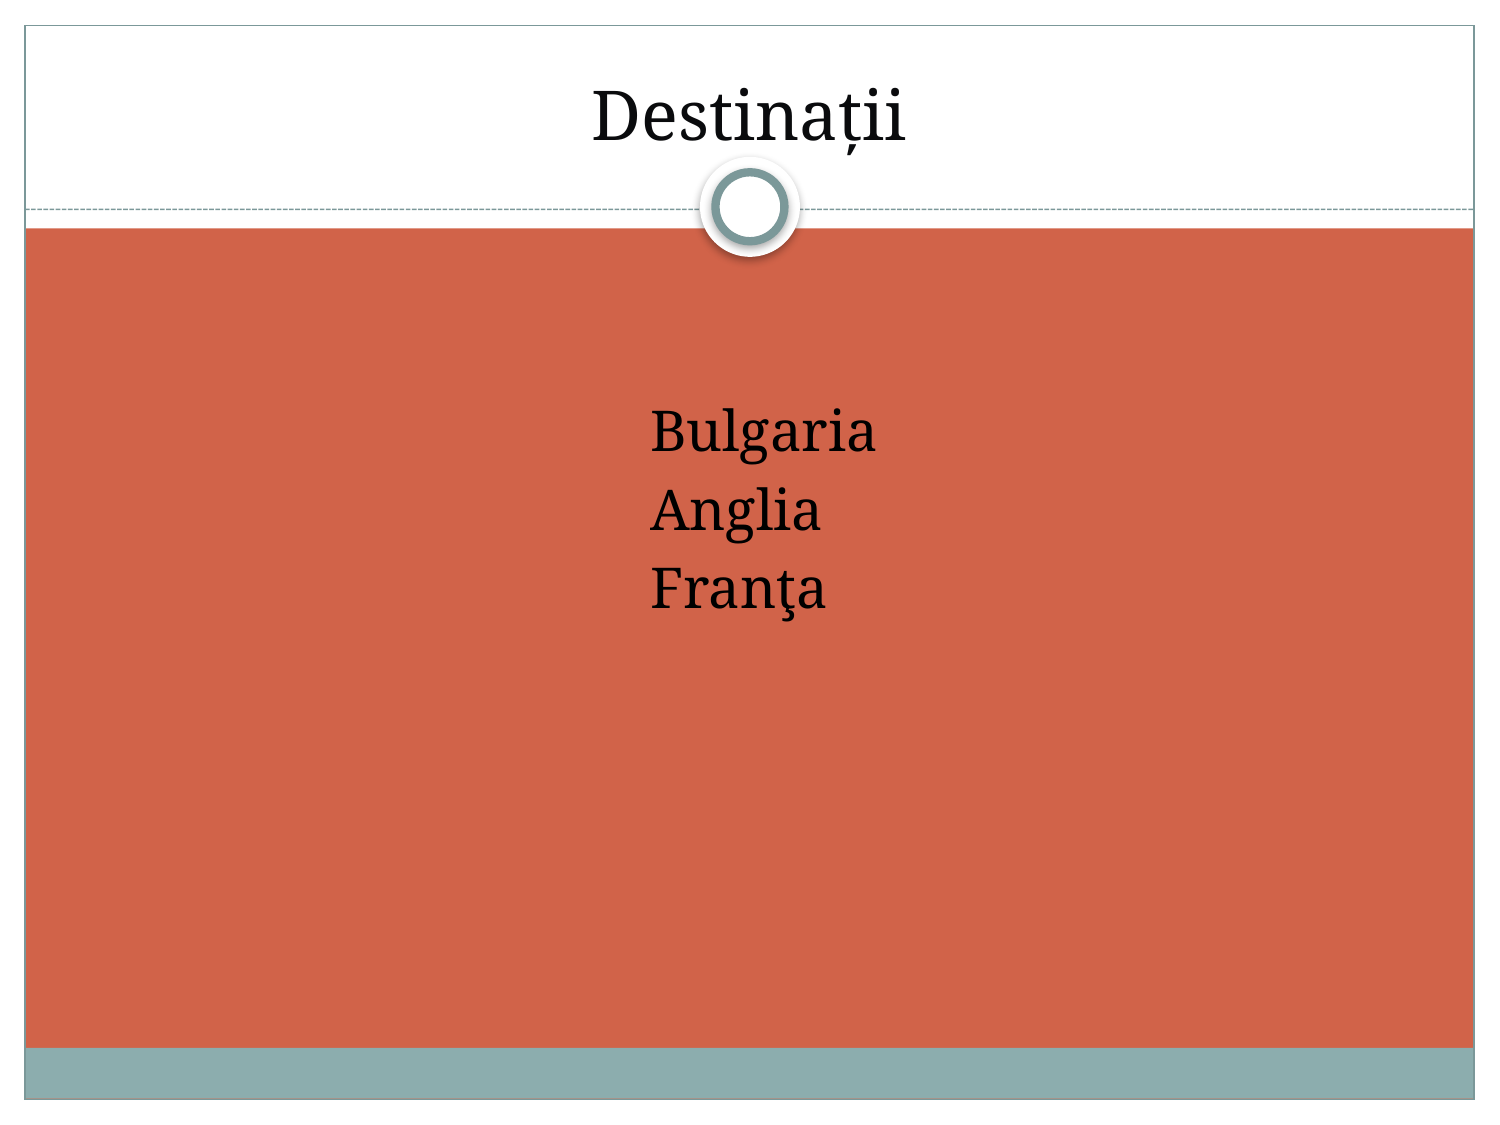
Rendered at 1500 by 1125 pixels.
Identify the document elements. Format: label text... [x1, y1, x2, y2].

list Bulgaria Anglia Franţa [587, 387, 1050, 813]
title Destinații [49, 37, 1450, 162]
